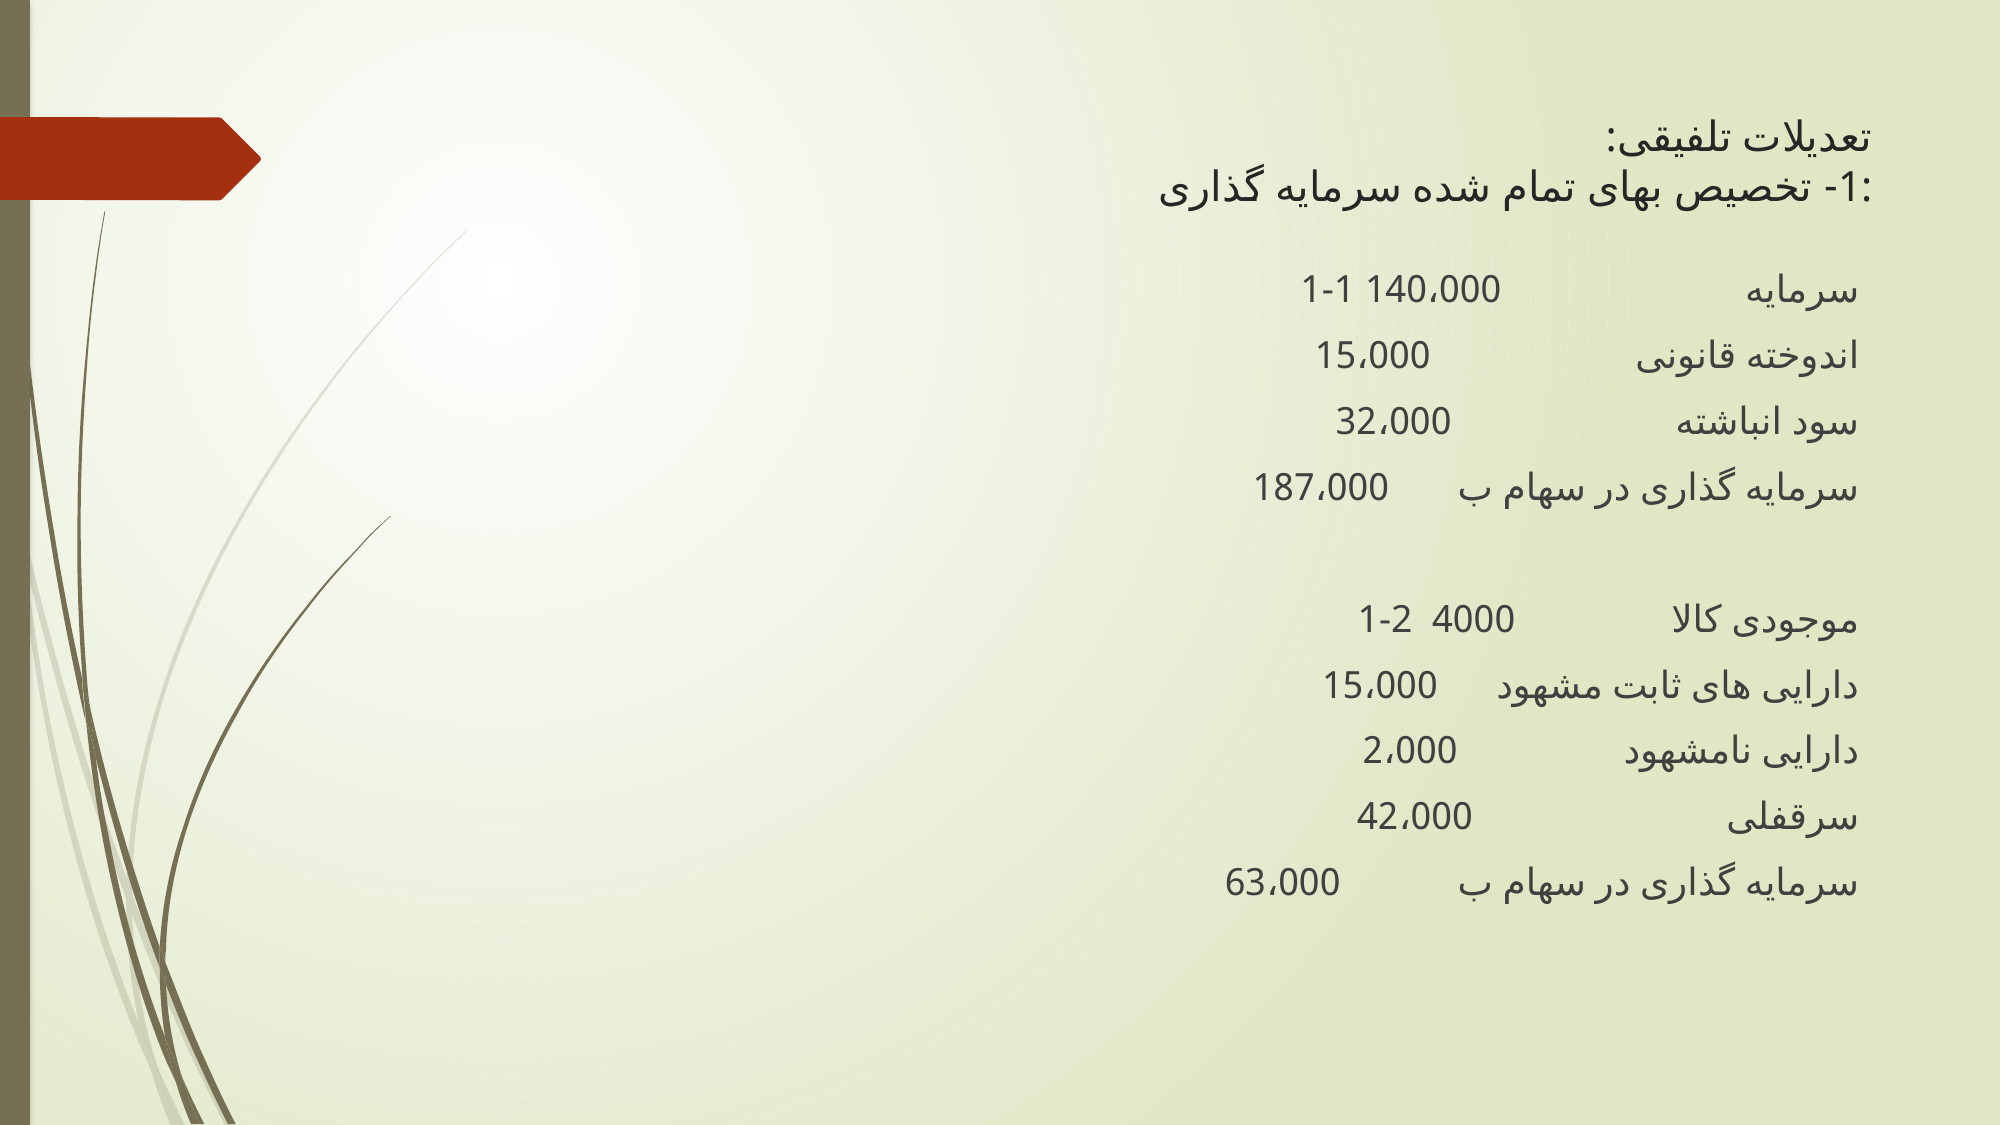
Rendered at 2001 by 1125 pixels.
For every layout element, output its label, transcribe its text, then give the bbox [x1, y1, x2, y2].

title تعدیلات تلفیقی: 1- تخصیص بهای تمام شده سرمایه گذاری: [425, 102, 1888, 313]
list 1-1 سرمایه 140،000 اندوخته قانونی 15،000 سود انباشته 32،000 سرمایه گذاری در سهام ب 187،000 1-2 موجودی کالا 4000 دارایی های ثابت مشهود 15،000 دارایی نامشهود 2،000 سرقفلی 42،000 سرمایه گذاری در سهام ب 63،000 [412, 258, 1875, 1052]
